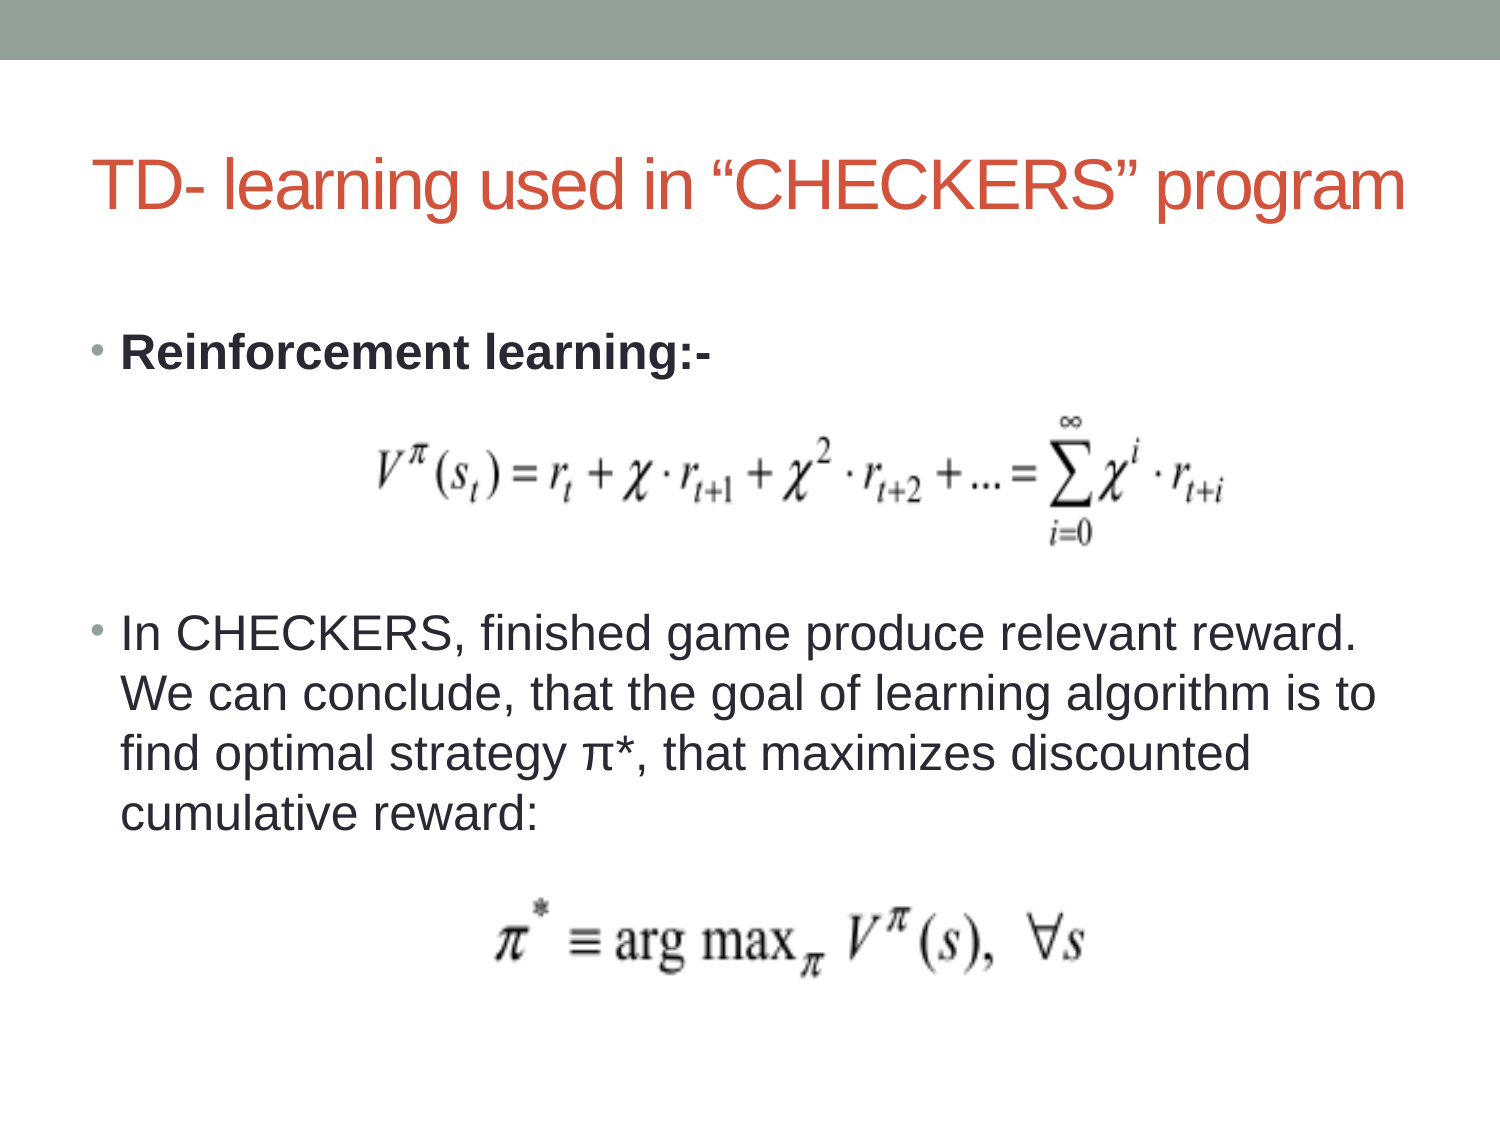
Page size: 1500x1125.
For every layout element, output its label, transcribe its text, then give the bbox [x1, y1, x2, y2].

title TD- learning used in “CHECKERS” program [75, 87, 1425, 275]
list Reinforcement learning:- In CHECKERS, finished game produce relevant reward. We can conclude, that the goal of learning algorithm is to find optimal strategy π*, that maximizes discounted cumulative reward: [75, 312, 1425, 1063]
picture [349, 412, 1238, 575]
picture [474, 862, 1101, 988]
